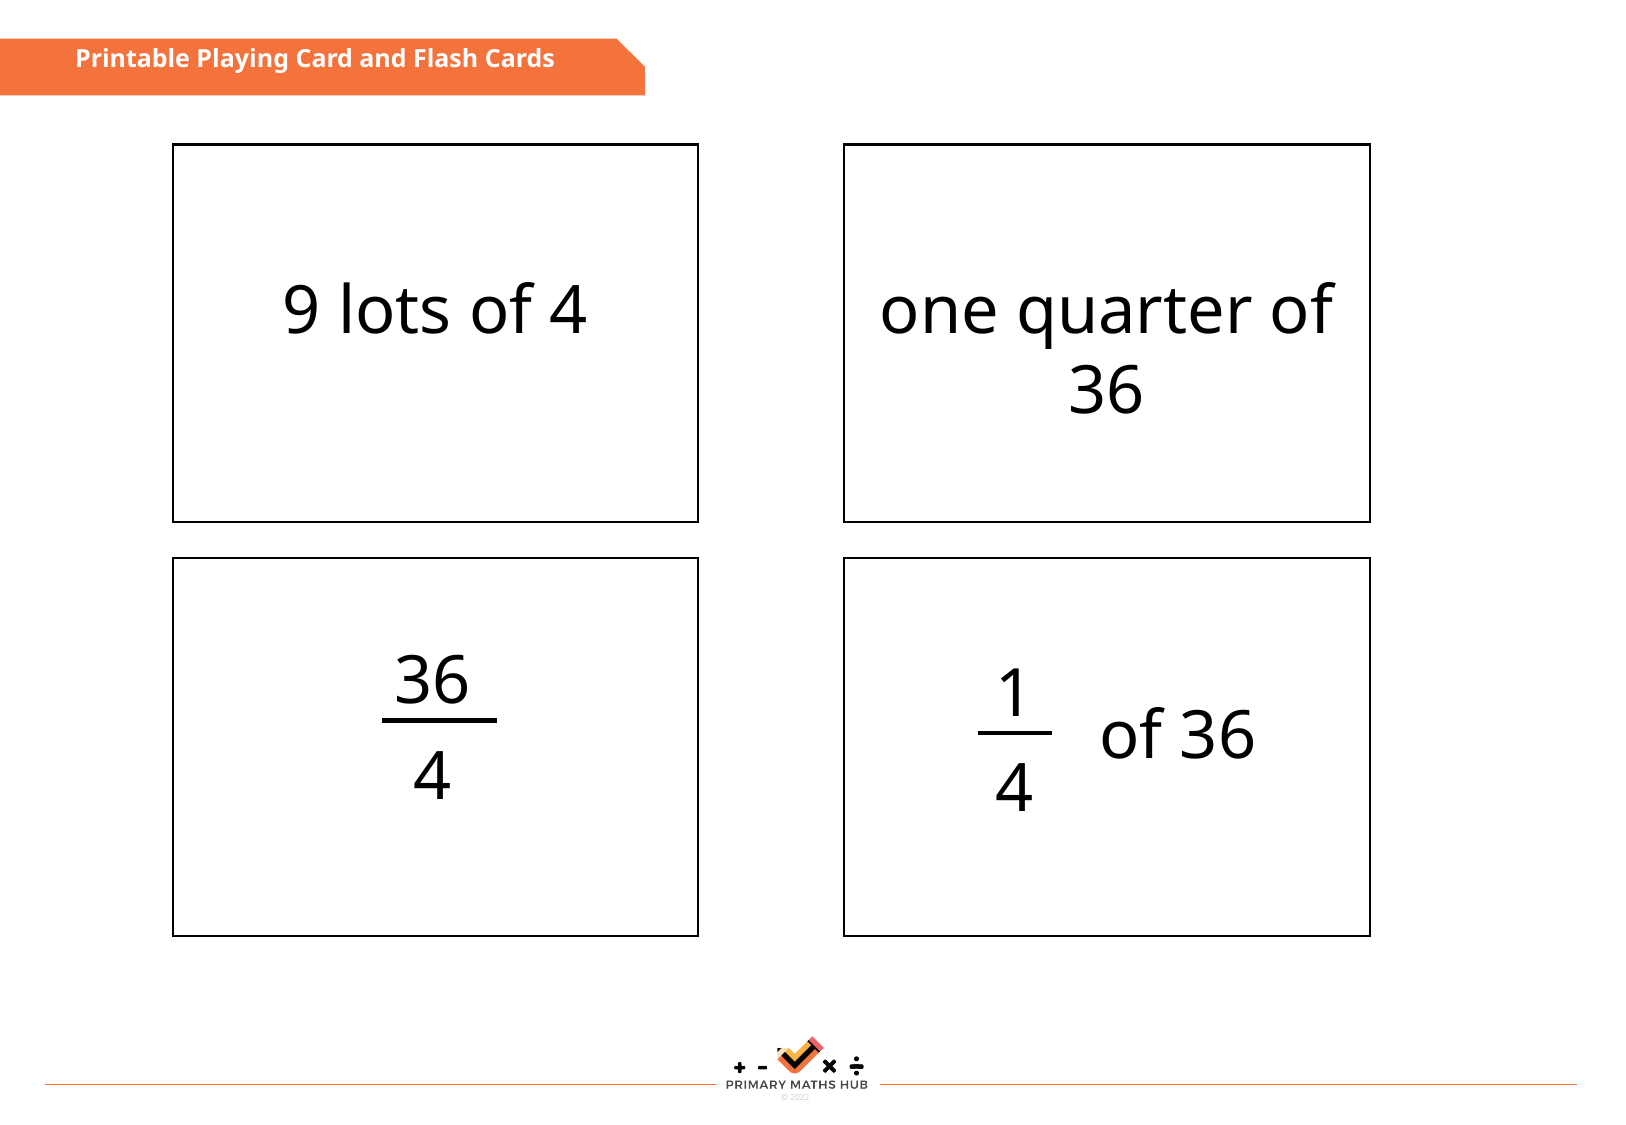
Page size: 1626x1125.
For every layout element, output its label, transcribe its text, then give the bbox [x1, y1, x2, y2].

text_box © 2022 [720, 1084, 870, 1110]
text_box 9 lots of 4 [172, 259, 699, 355]
text_box [172, 143, 699, 259]
table_header 1 [978, 638, 1052, 731]
picture [722, 1034, 872, 1094]
text_box Printable Playing Card and Flash Cards [0, 37, 646, 97]
text_box [843, 143, 1371, 523]
text_box [172, 355, 699, 523]
text_box [843, 557, 1371, 937]
text_box one quarter of 36 [844, 259, 1370, 435]
table_cell 4 [368, 720, 497, 815]
text_box [172, 557, 699, 937]
table_header 36 [368, 625, 497, 720]
text_box of 36 [1058, 684, 1298, 780]
table_cell 4 [978, 735, 1052, 828]
